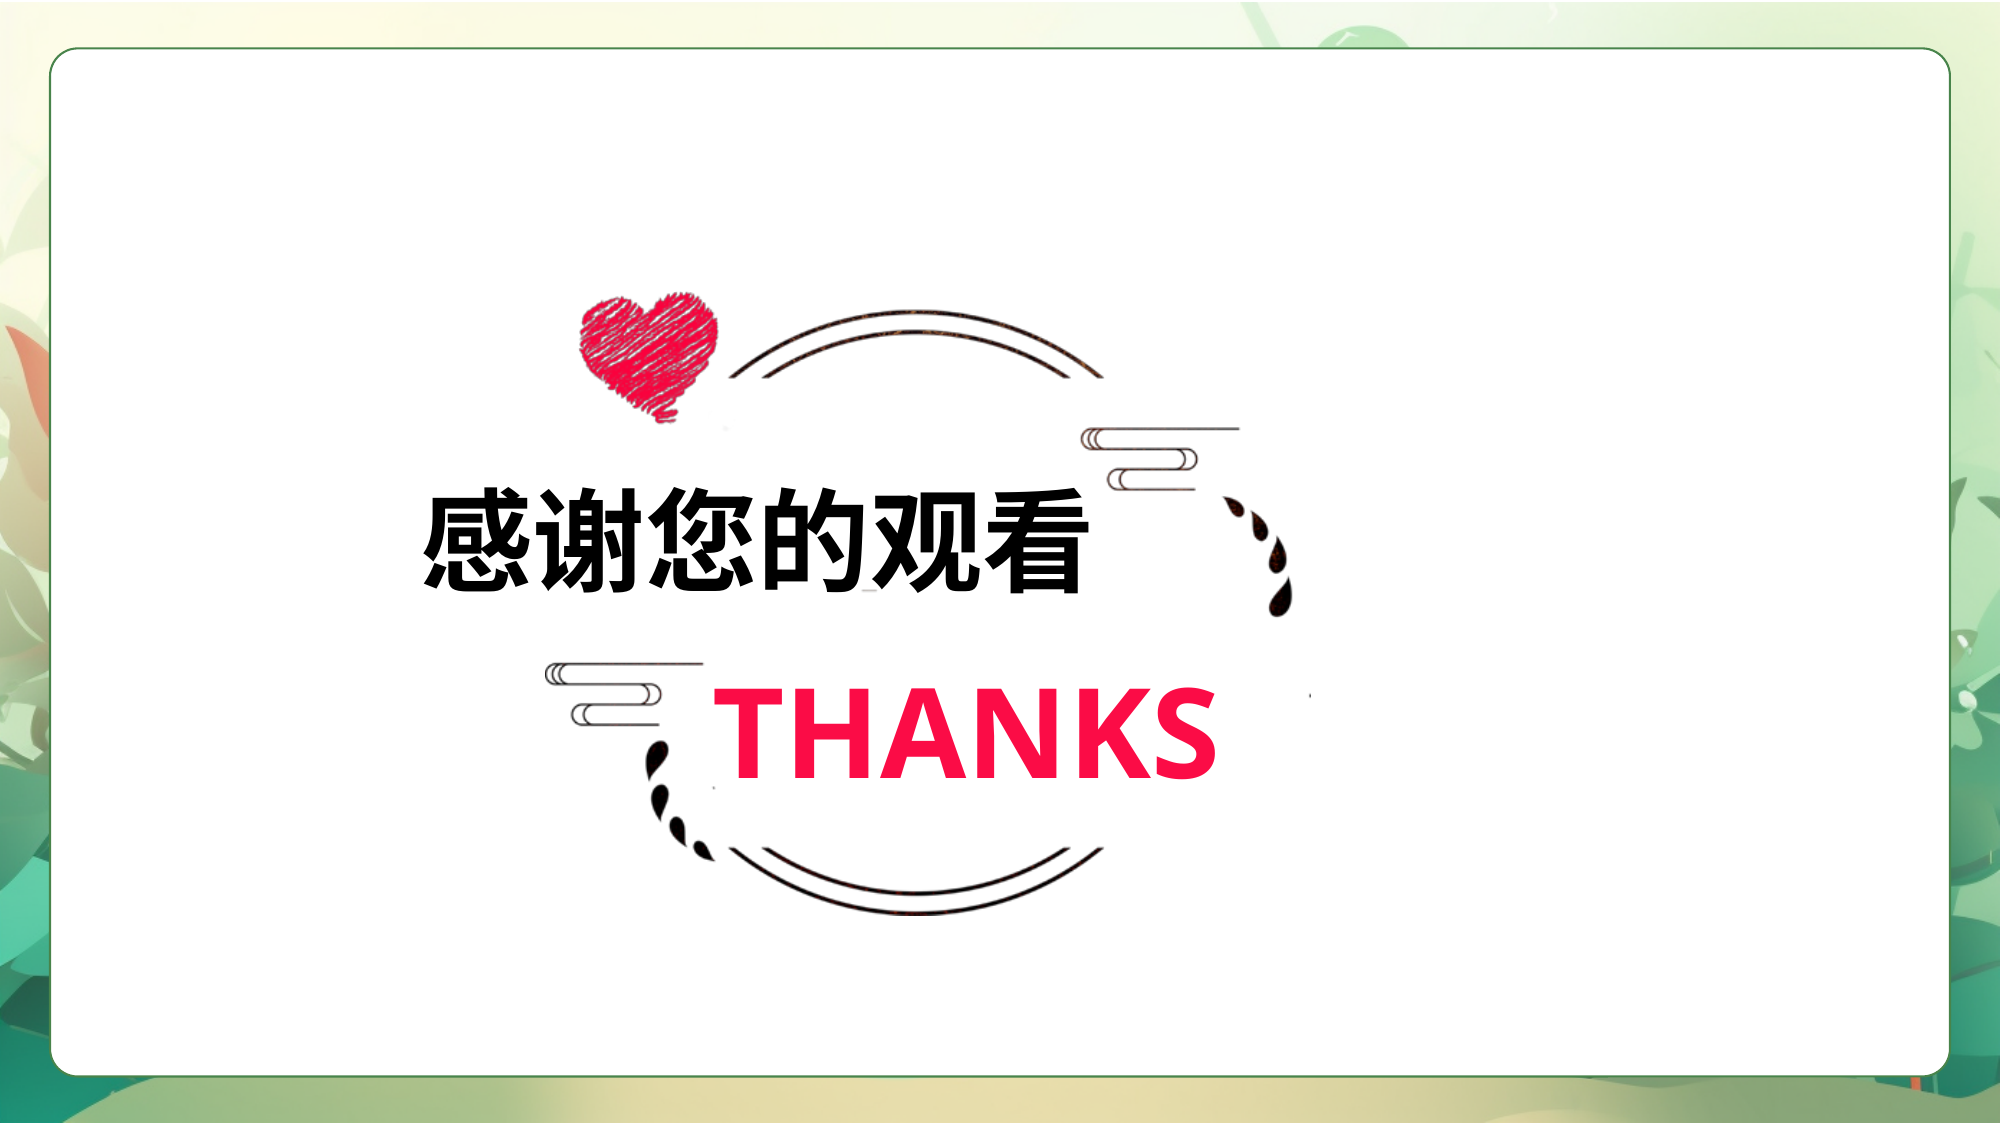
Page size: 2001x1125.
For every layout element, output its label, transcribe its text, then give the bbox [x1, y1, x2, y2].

picture [0, 2, 2000, 1123]
text_box 感谢您的观看 [405, 463, 545, 613]
